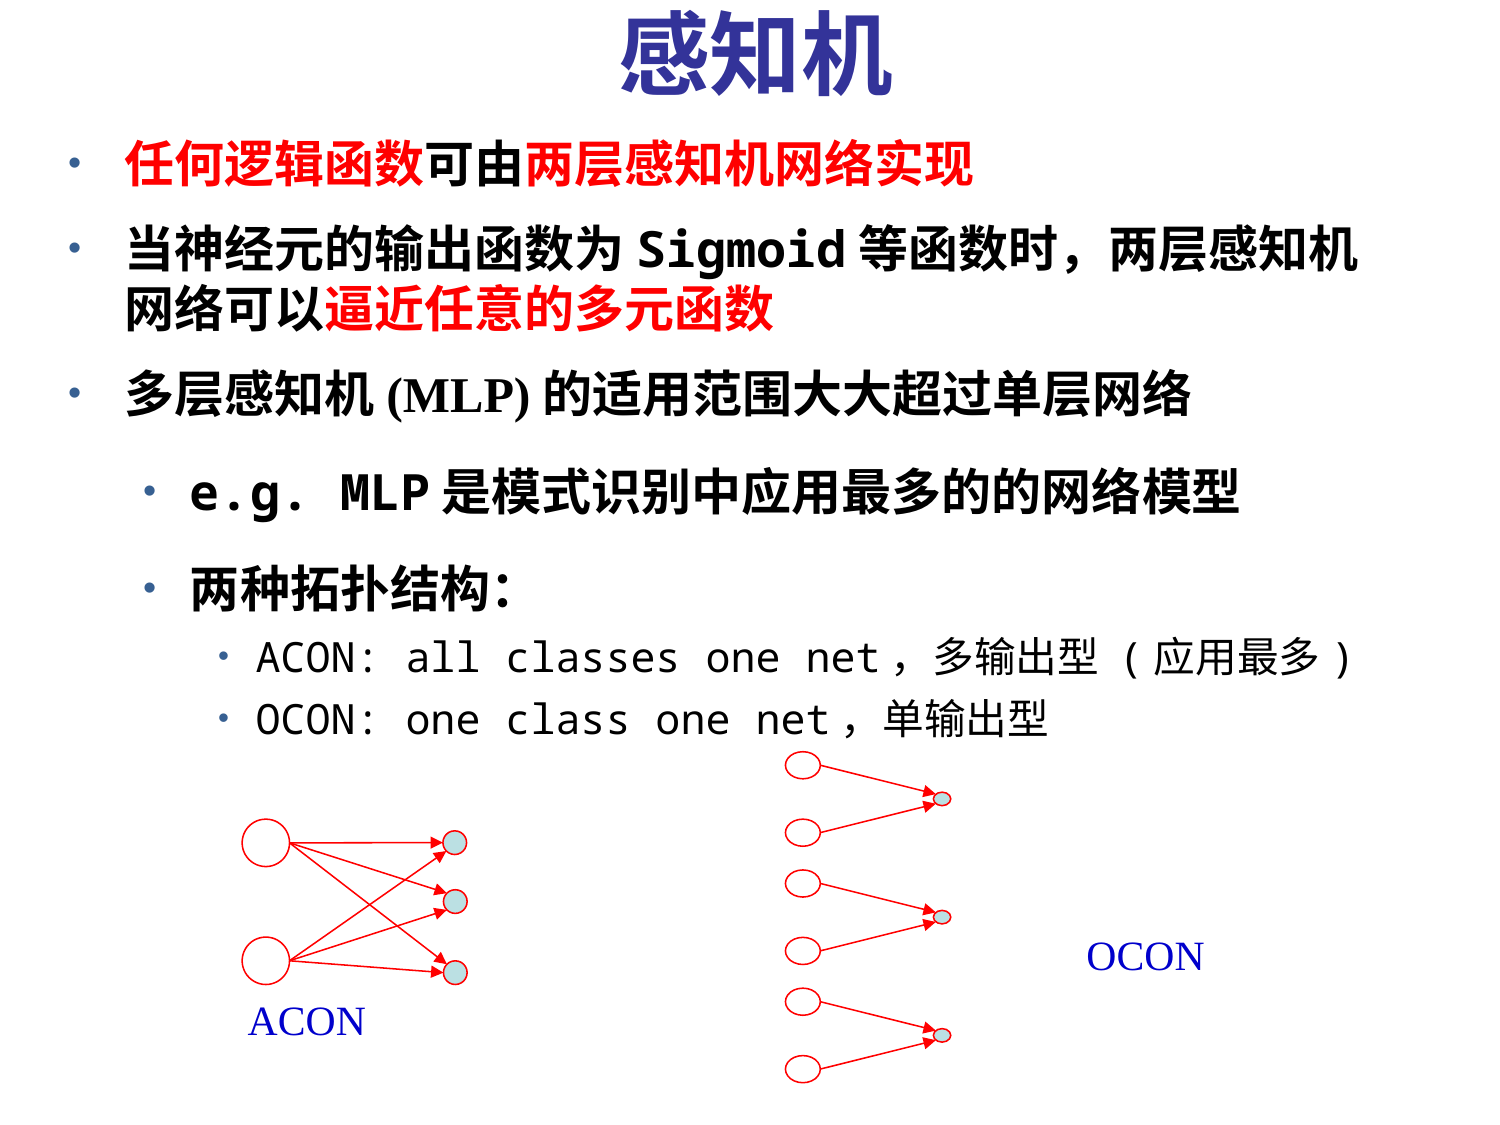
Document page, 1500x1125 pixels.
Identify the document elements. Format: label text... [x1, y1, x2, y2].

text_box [241, 818, 468, 985]
text_box ACON [218, 986, 396, 1082]
text_box OCON [1057, 921, 1235, 1017]
list 任何逻辑函数可由两层感知机网络实现 当神经元的输出函数为Sigmoid等函数时，两层感知机网络可以逼近任意的多元函数 多层感知机(MLP)的适用范围大大超过单层网络 e.g. MLP是模式识别中应用最多的的网络模型 两种拓扑结构： ACON: all classes one net，多输出型 (应用最多) OCON: one class one net，单输出型 [53, 125, 1404, 868]
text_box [785, 751, 951, 1083]
text_box 感知机 [141, 0, 1371, 115]
